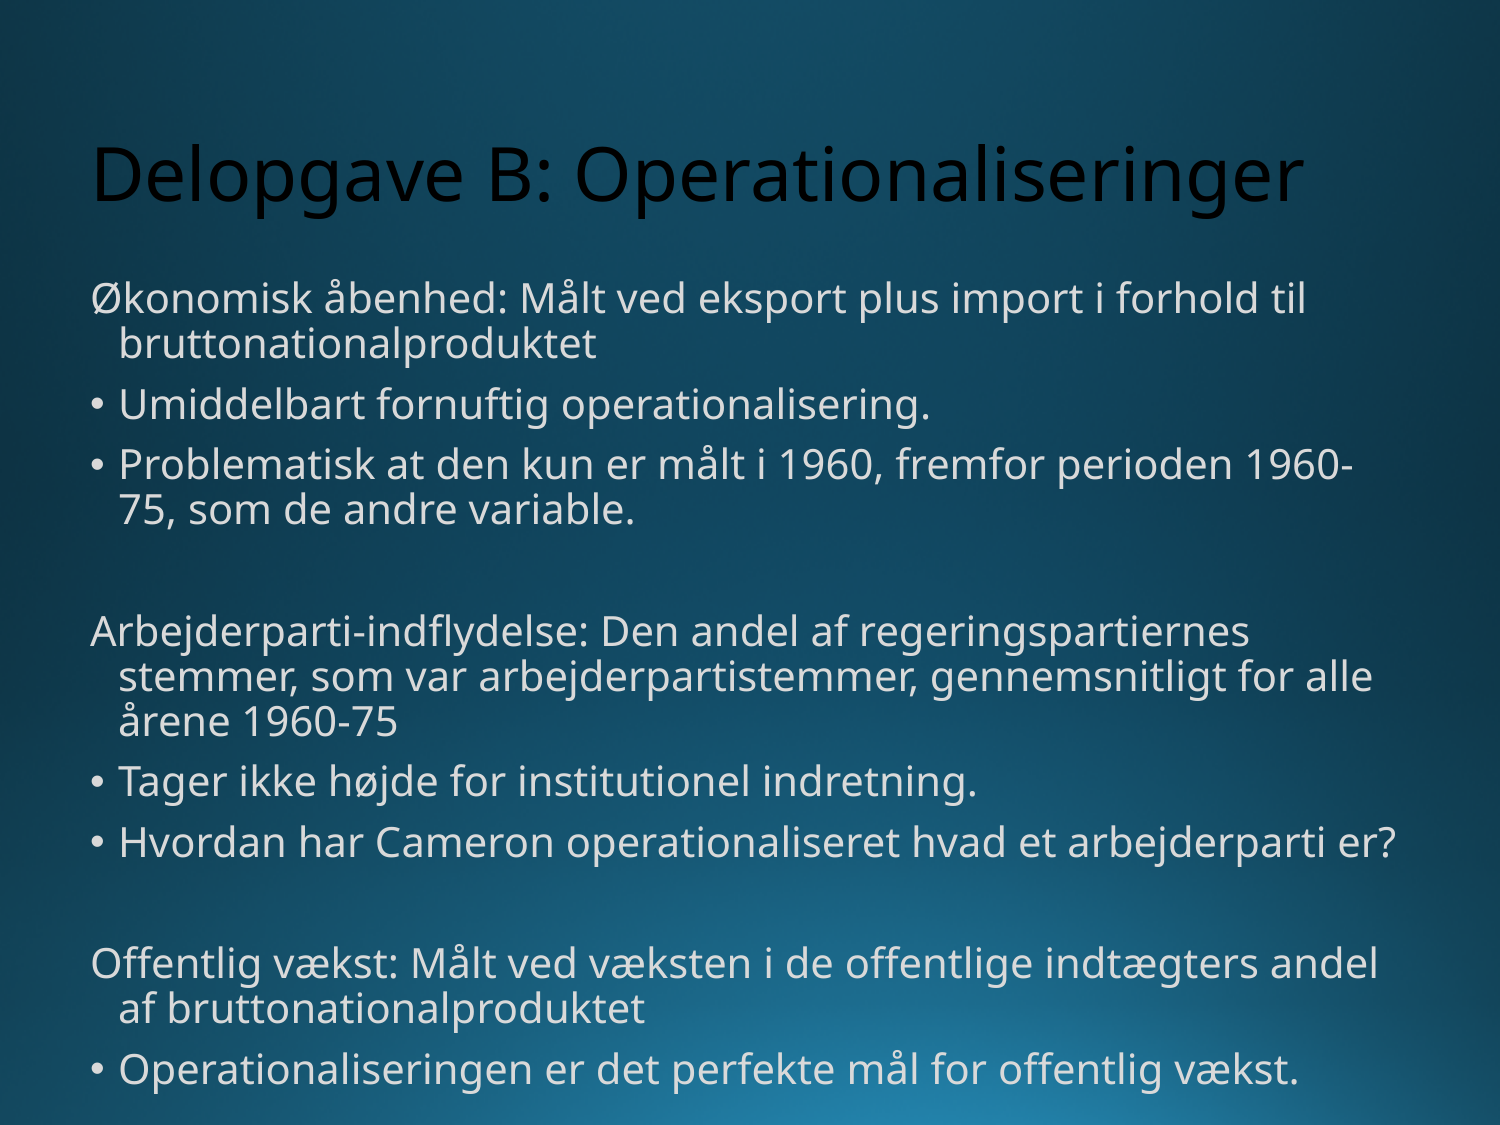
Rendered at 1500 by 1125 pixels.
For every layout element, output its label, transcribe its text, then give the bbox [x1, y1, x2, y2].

picture [0, 0, 1500, 1125]
title Delopgave B: Operationaliseringer [75, 45, 1425, 233]
list Økonomisk åbenhed: Målt ved eksport plus import i forhold til bruttonationalproduktet Umiddelbart fornuftig operationalisering. Problematisk at den kun er målt i 1960, fremfor perioden 1960-75, som de andre variable. Arbejderparti-indflydelse: Den andel af regeringsparti­ernes stemmer, som var arbejderpartistemmer, gennemsnitligt for alle årene 1960-75 Tager ikke højde for institutionel indretning. Hvordan har Cameron operationaliseret hvad et arbejderparti er? Offentlig vækst: Målt ved væksten i de offentlige indtægters andel af bruttonationalproduktet Operationaliseringen er det perfekte mål for offentlig vækst. [75, 262, 1425, 1078]
